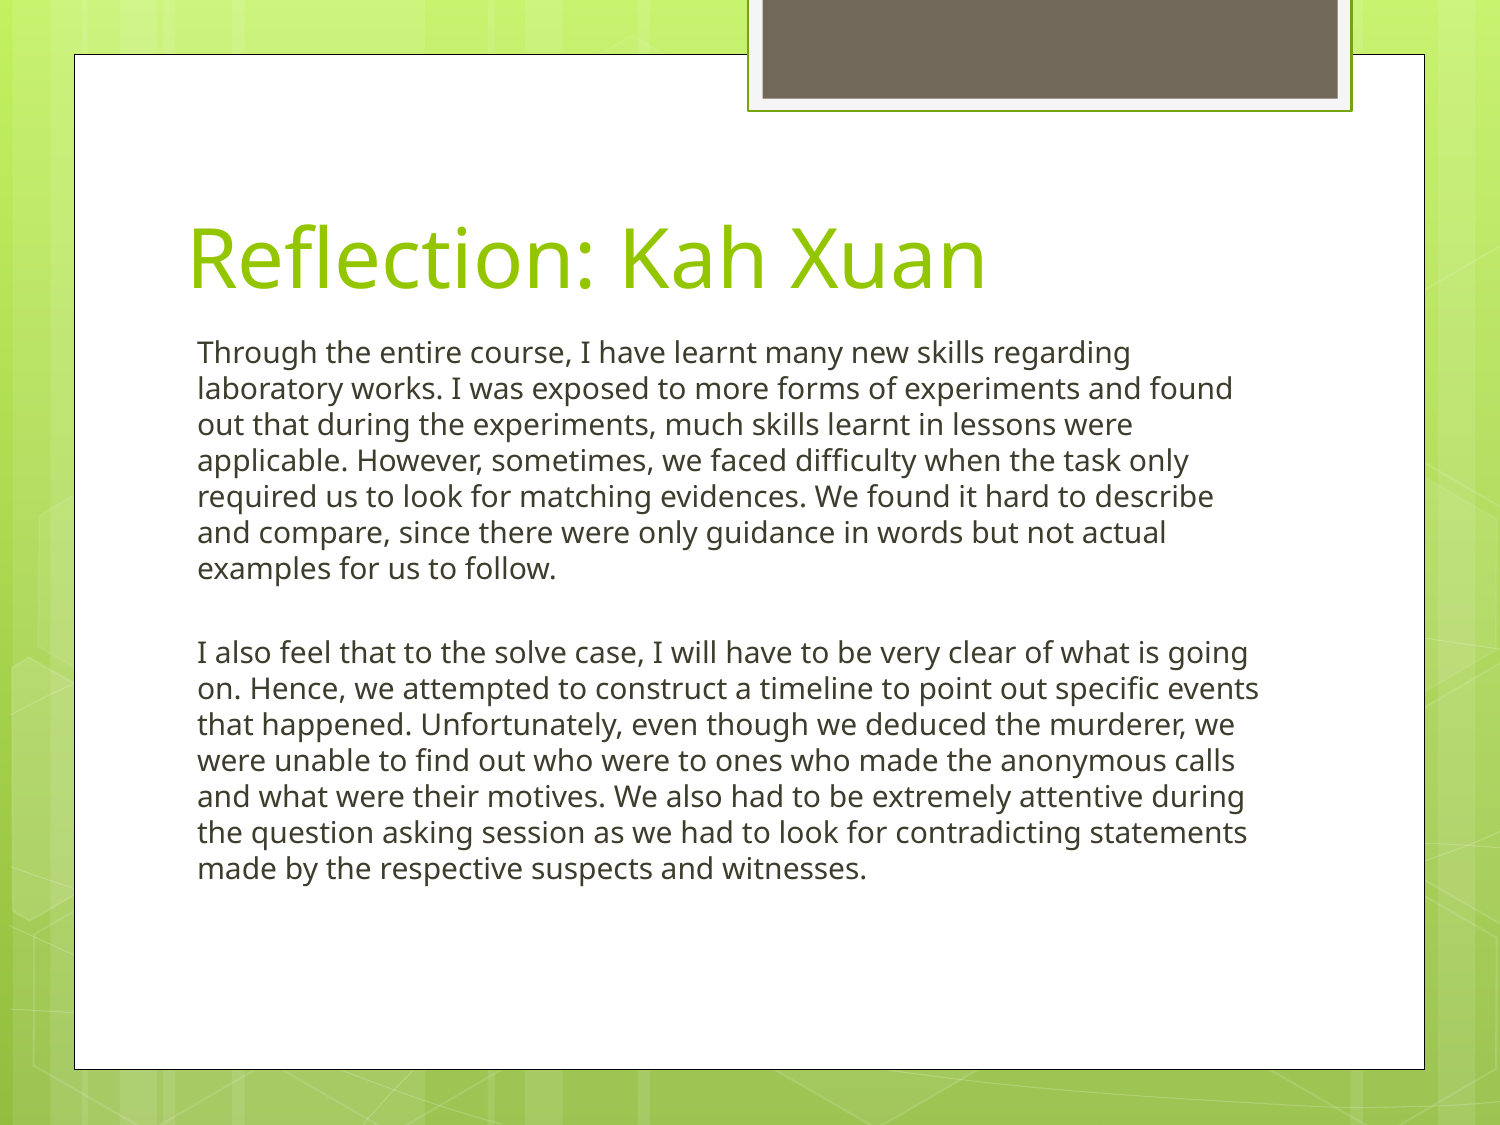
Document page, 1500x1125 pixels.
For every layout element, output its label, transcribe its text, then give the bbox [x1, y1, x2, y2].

title Reflection: Kah Xuan [171, 125, 1324, 313]
list Through the entire course, I have learnt many new skills regarding laboratory works. I was exposed to more forms of experiments and found out that during the experiments, much skills learnt in lessons were applicable. However, sometimes, we faced difficulty when the task only required us to look for matching evidences. We found it hard to describe and compare, since there were only guidance in words but not actual examples for us to follow. I also feel that to the solve case, I will have to be very clear of what is going on. Hence, we attempted to construct a timeline to point out specific events that happened. Unfortunately, even though we deduced the murderer, we were unable to find out who were to ones who made the anonymous calls and what were their motives. We also had to be extremely attentive during the question asking session as we had to look for contradicting statements made by the respective suspects and witnesses. [171, 326, 1283, 902]
